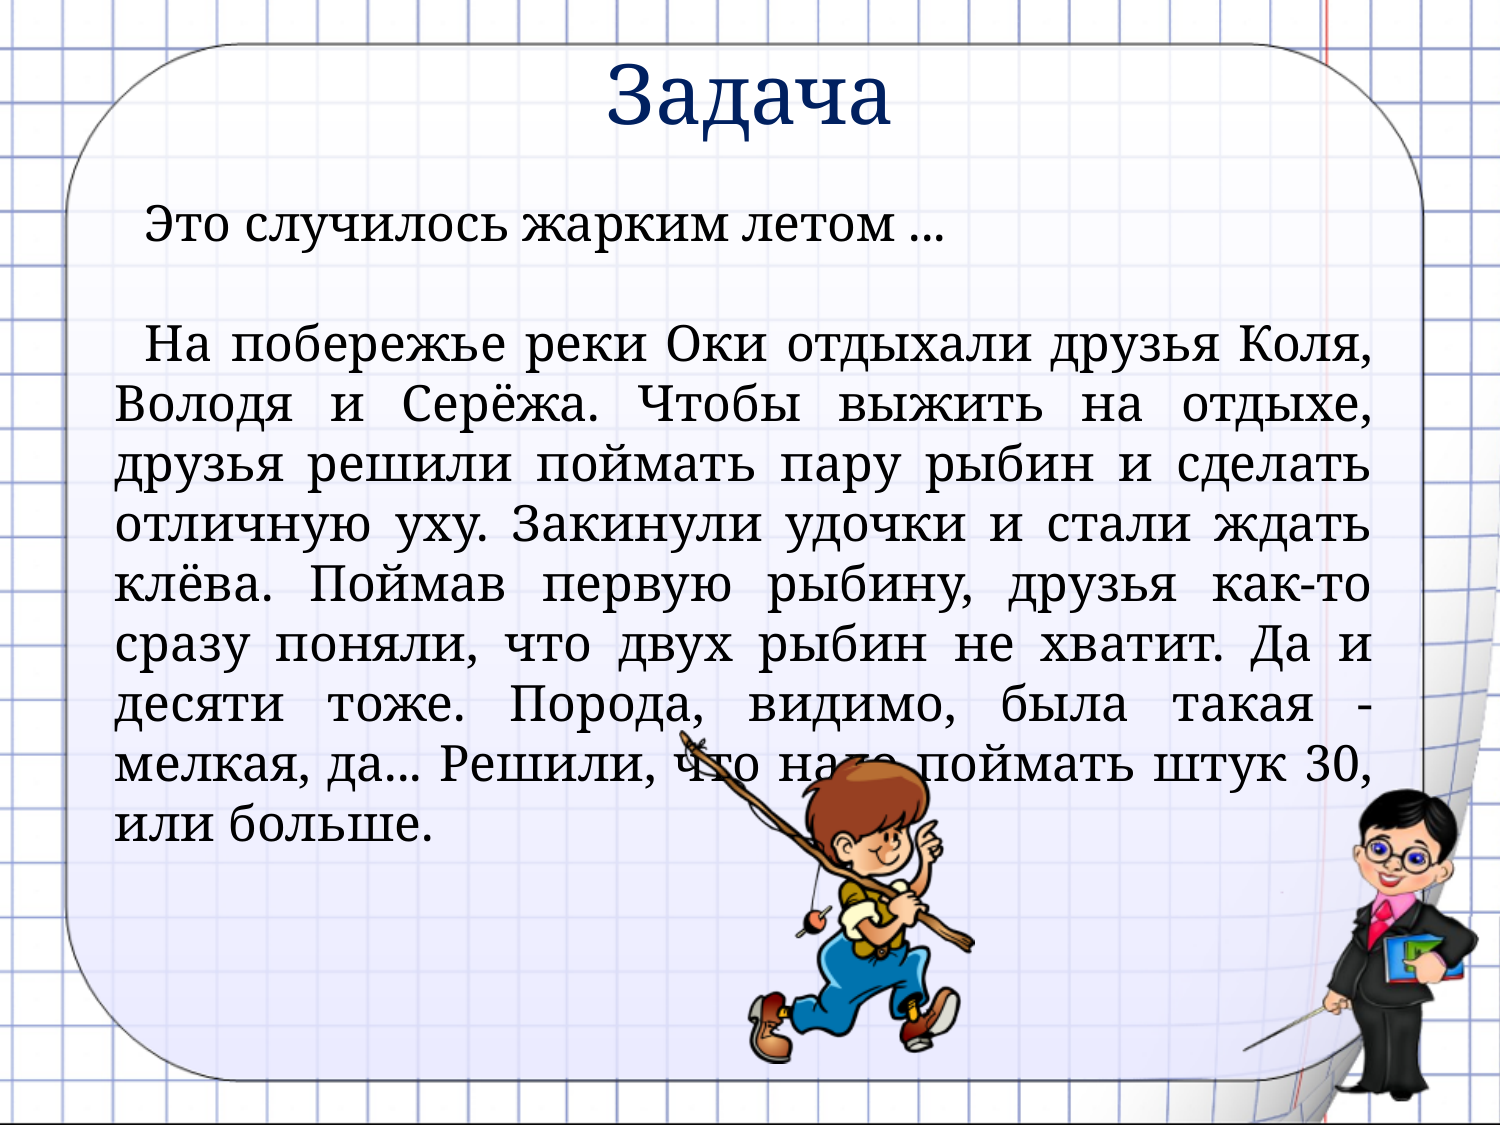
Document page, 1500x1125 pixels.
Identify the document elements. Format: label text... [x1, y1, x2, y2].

text_box Это случилось жарким летом ... На побережье реки Оки отдыхали друзья Коля, Володя и Серёжа. Чтобы выжить на отдыхе, друзья решили поймать пару рыбин и сделать отличную уху. Закинули удочки и стали ждать клёва. Поймав первую рыбину, друзья как-то сразу поняли, что двух рыбин не хватит. Да и десяти тоже. Порода, видимо, была такая - мелкая, да... Решили, что надо поймать штук 30, или больше. [100, 184, 1388, 860]
title Задача [75, 44, 1425, 149]
picture [0, 0, 1500, 1125]
